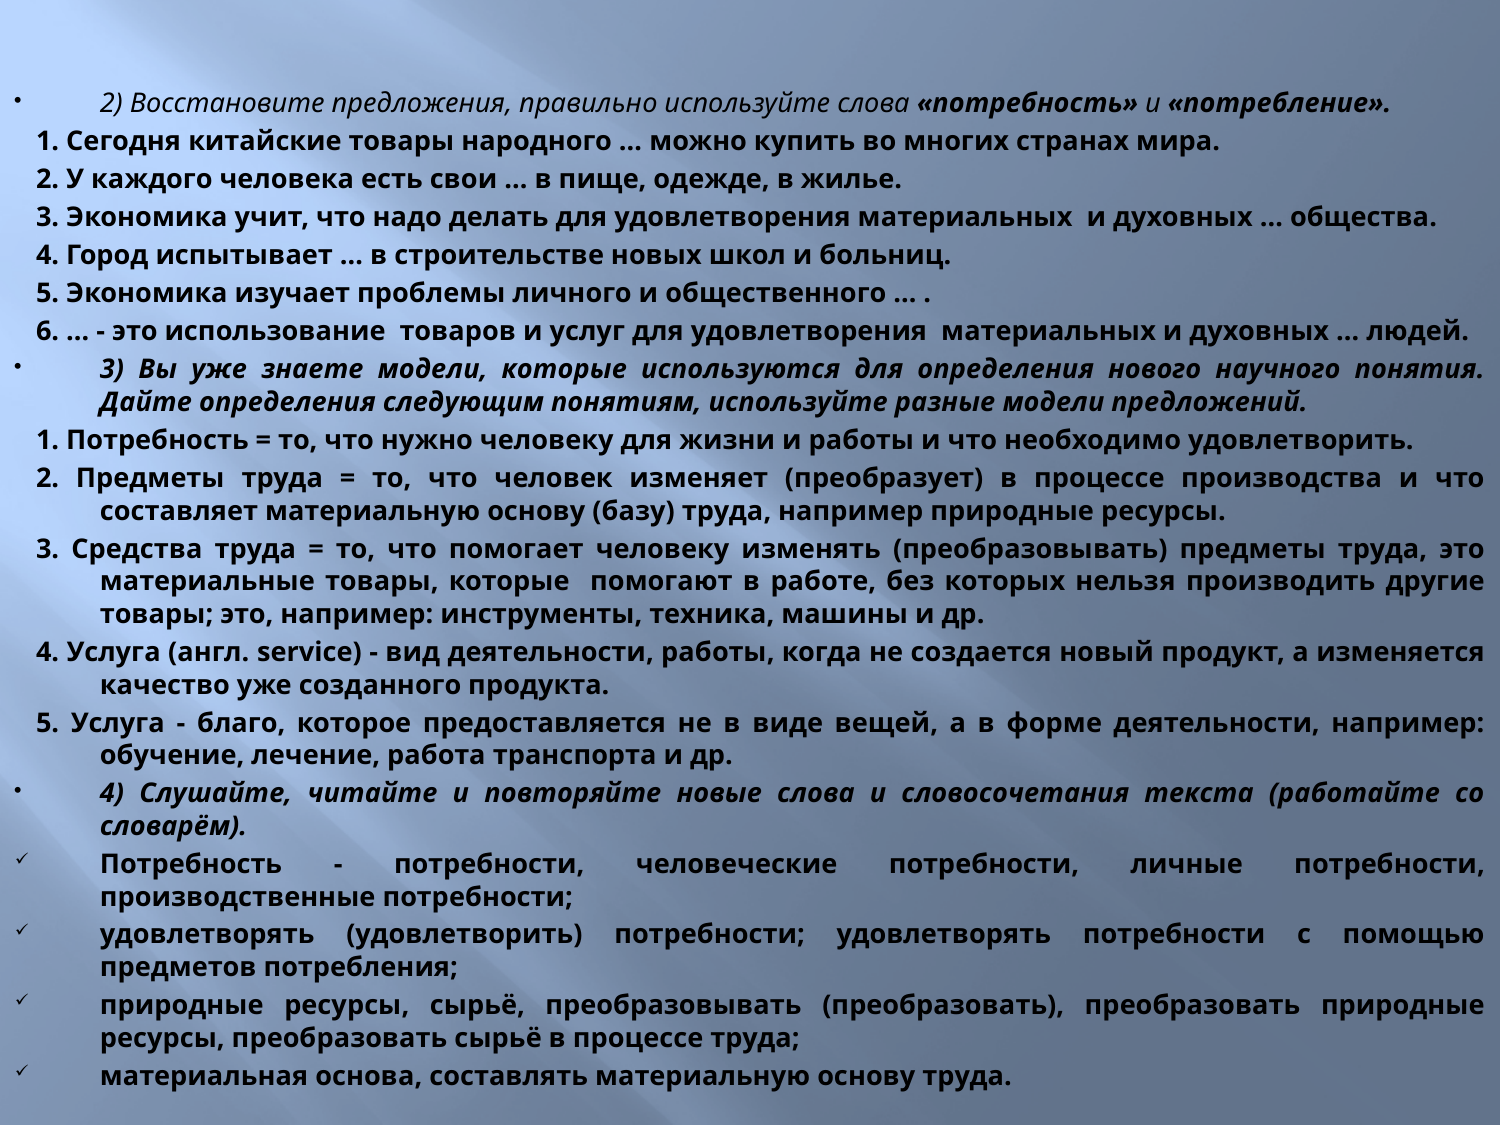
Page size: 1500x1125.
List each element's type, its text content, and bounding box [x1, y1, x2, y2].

list 2) Восстановите предложения, правильно используйте слова «потребность» и «потребление». 1. Сегодня китайские товары народного … можно купить во многих странах мира. 2. У каждого человека есть свои … в пище, одежде, в жилье. 3. Экономика учит, что надо делать для удовлетворения материальных и духовных … общества. 4. Город испытывает … в строительстве новых школ и больниц. 5. Экономика изучает проблемы личного и общественного … . 6. … - это использование товаров и услуг для удовлетворения материальных и духовных … людей. 3) Вы уже знаете модели, которые используются для определения нового научного понятия. Дайте определения следующим понятиям, используйте разные модели предложений. 1. Потребность = то, что нужно человеку для жизни и работы и что необходимо удовлетворить. 2. Предметы труда = то, что человек изменяет (преобразует) в процессе производства и что составляет материальную основу (базу) труда, например природные ресурсы. 3. Средства труда = то, что помогает человеку изменять (преобразовывать) предметы труда, это материальные товары, которые помогают в работе, без которых нельзя производить другие товары; это, например: инструменты, техника, машины и др. 4. Услуга (англ. service) - вид деятельности, работы, когда не создается новый продукт, а изменяется качество уже созданного продукта. 5. Услуга - благо, которое предоставляется не в виде вещей, а в форме деятельности, например: обучение, лечение, работа транспорта и др. 4) Слушайте, читайте и повторяйте новые слова и словосочетания текста (работайте со словарём). Потребность - потребности, человеческие потребности, личные потребности, производственные потребности; удовлетворять (удовлетворить) потребности; удовлетворять потребности с помощью предметов потребления; природные ресурсы, сырьё, преобразовывать (преобразовать), преобразовать природные ресурсы, преобразовать сырьё в процессе труда; материальная основа, составлять материальную основу труда. [0, 78, 1500, 1125]
